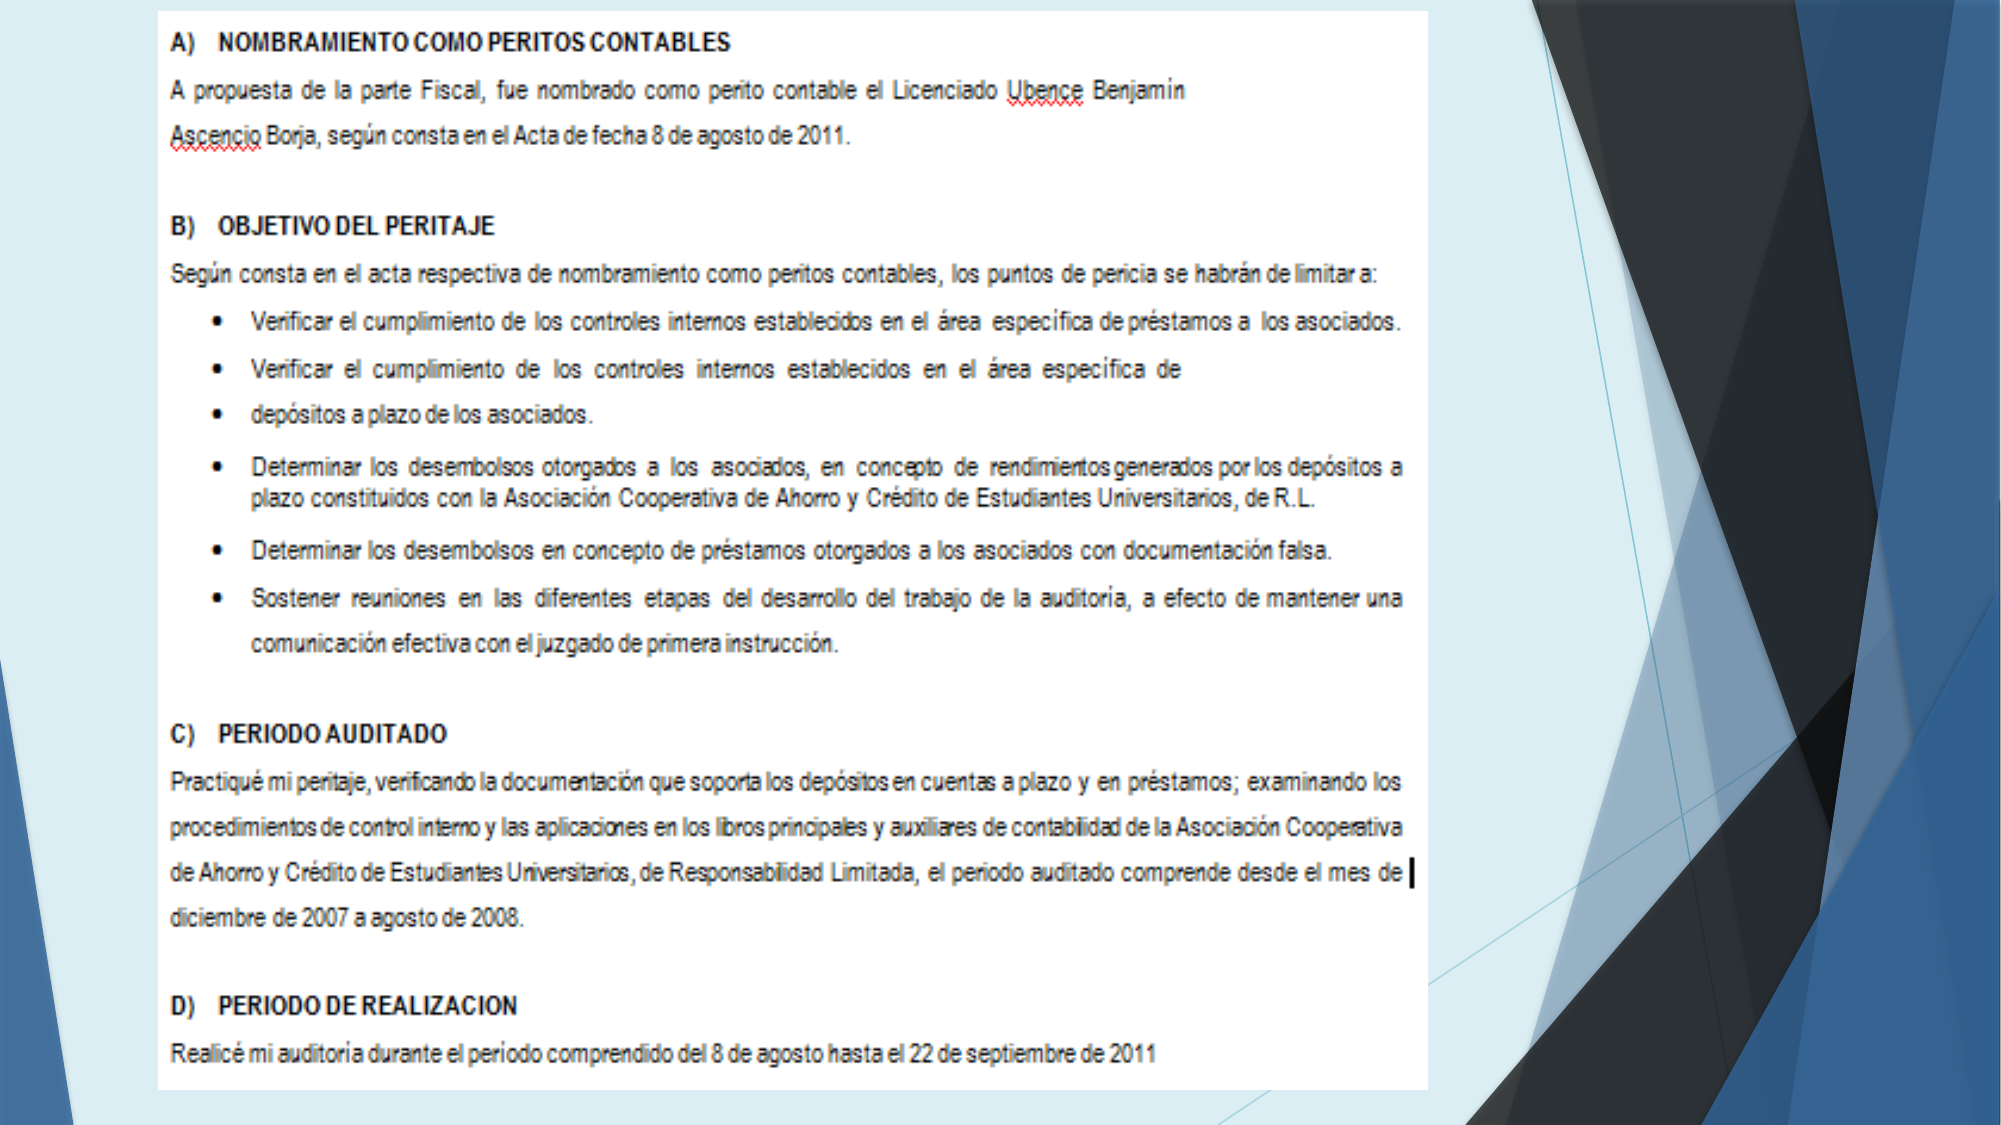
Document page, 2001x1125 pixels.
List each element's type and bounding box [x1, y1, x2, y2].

picture [157, 11, 1429, 1090]
